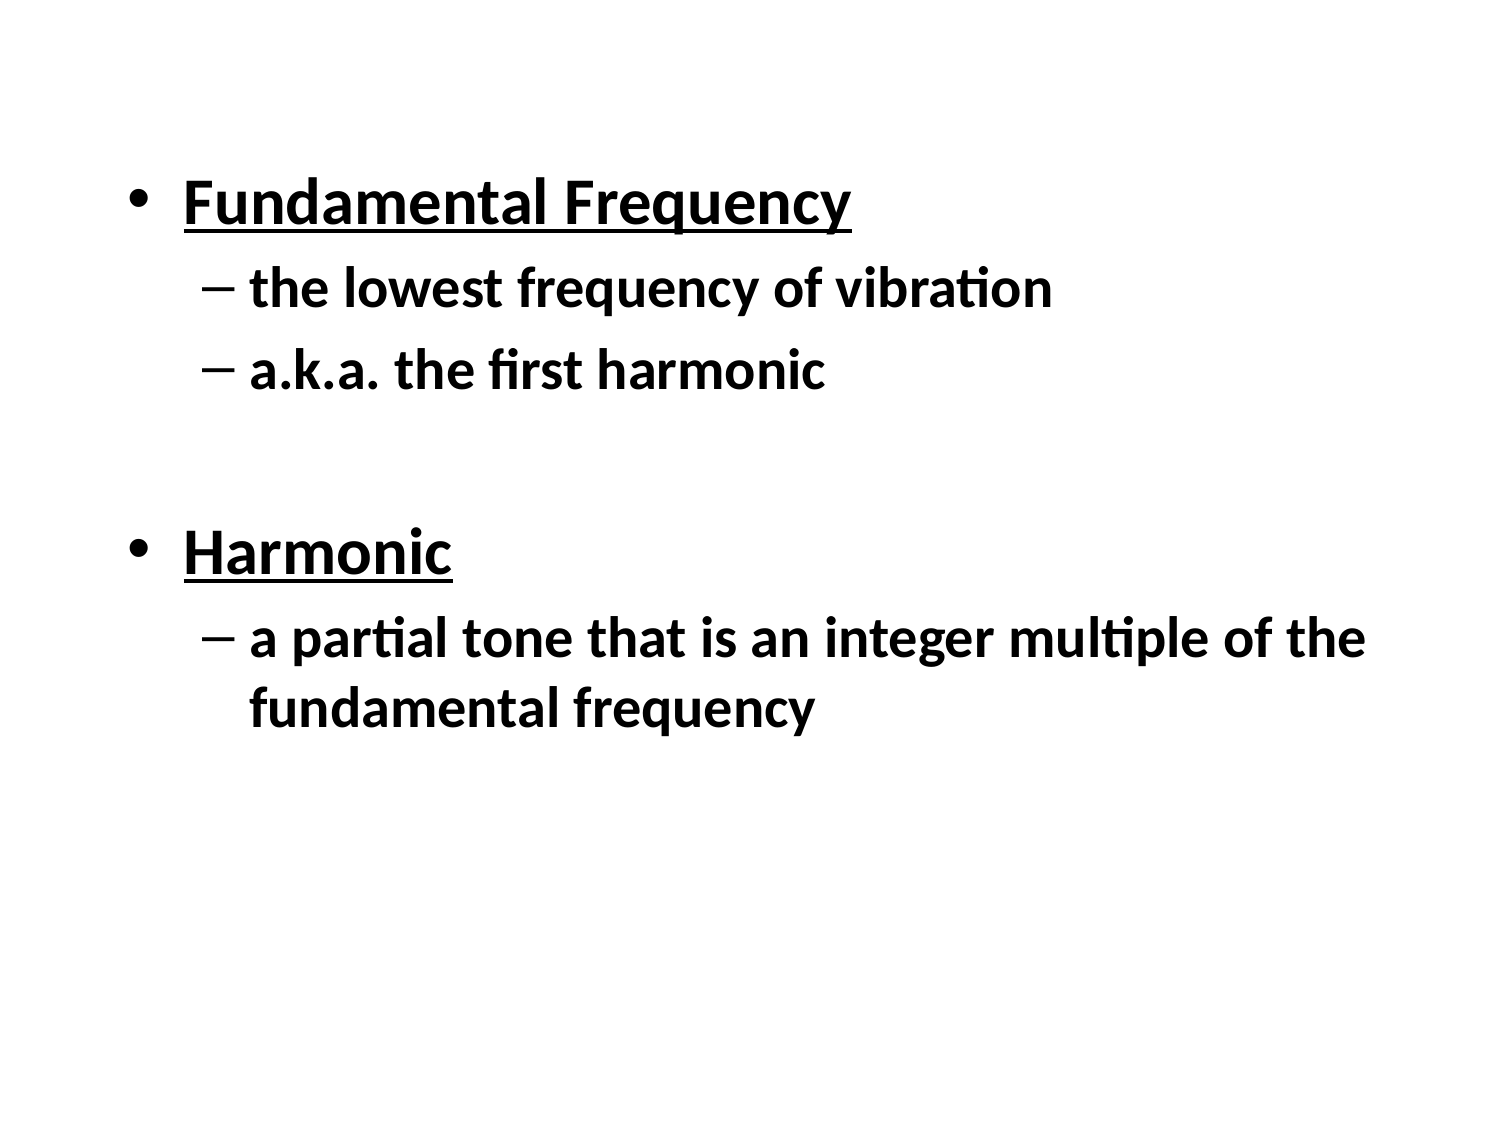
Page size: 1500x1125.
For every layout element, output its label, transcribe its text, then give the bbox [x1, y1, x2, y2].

list Fundamental Frequency the lowest frequency of vibration a.k.a. the first harmonic Harmonic a partial tone that is an integer multiple of the fundamental frequency [112, 149, 1388, 825]
